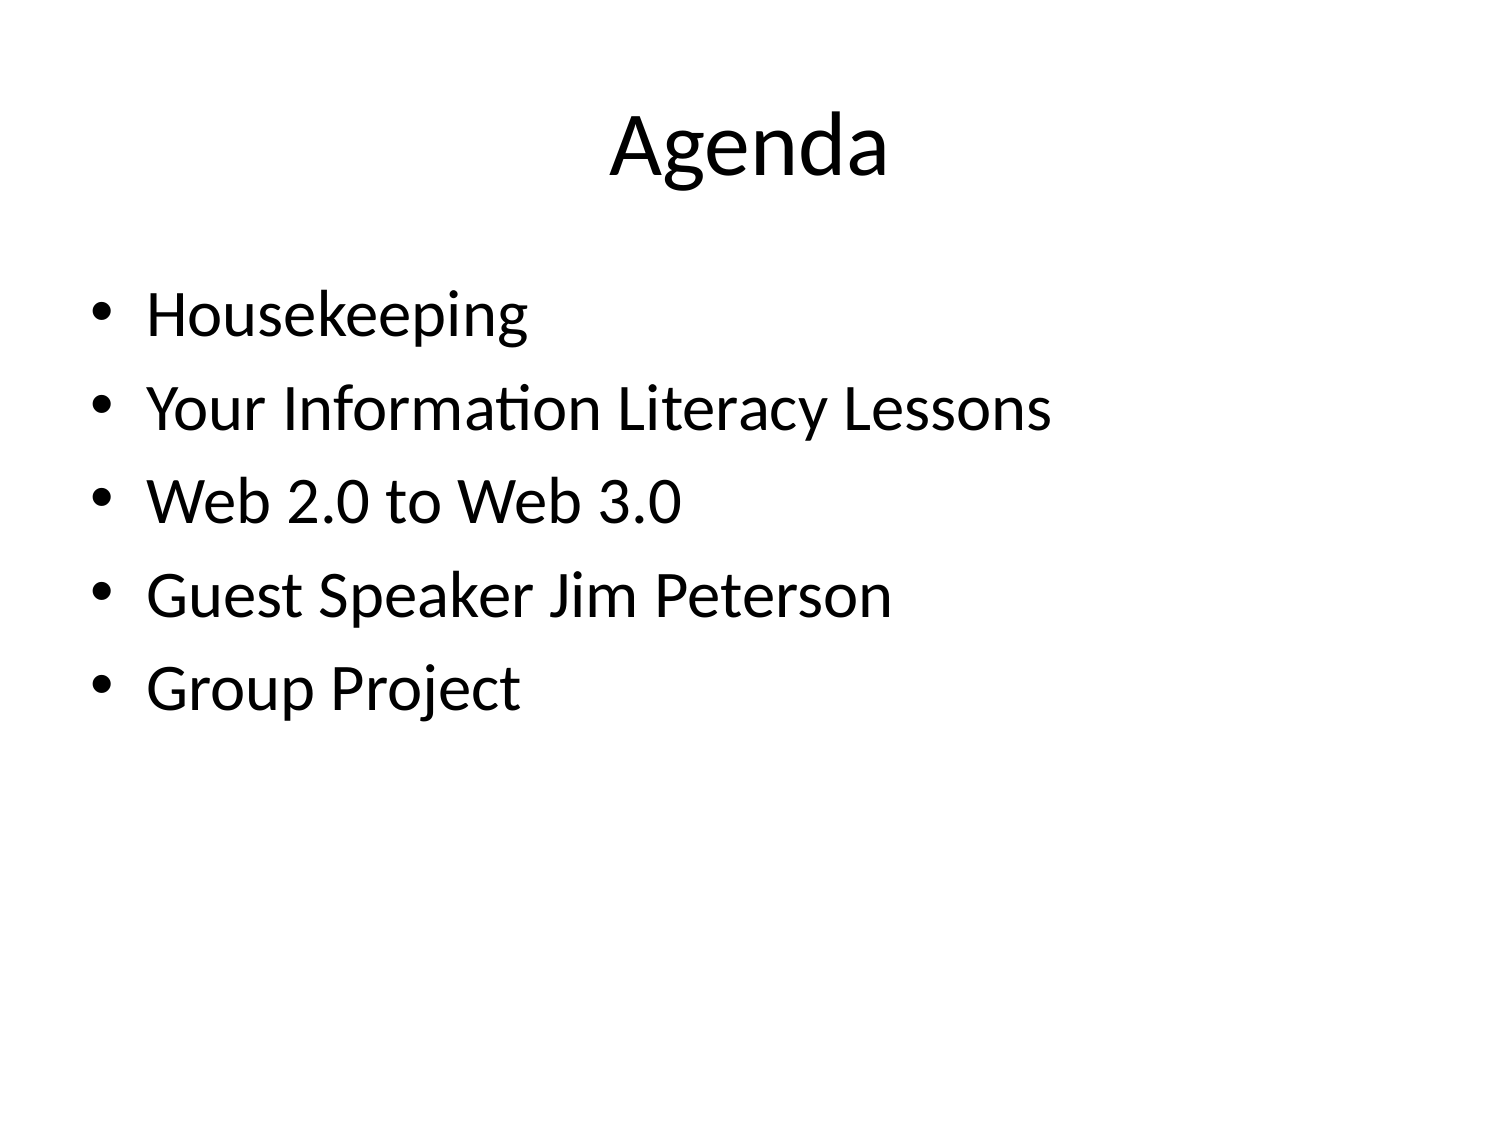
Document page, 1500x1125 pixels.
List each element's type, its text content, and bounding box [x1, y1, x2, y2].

title Agenda [75, 45, 1425, 233]
list Housekeeping Your Information Literacy Lessons Web 2.0 to Web 3.0 Guest Speaker Jim Peterson Group Project [75, 262, 1457, 1005]
